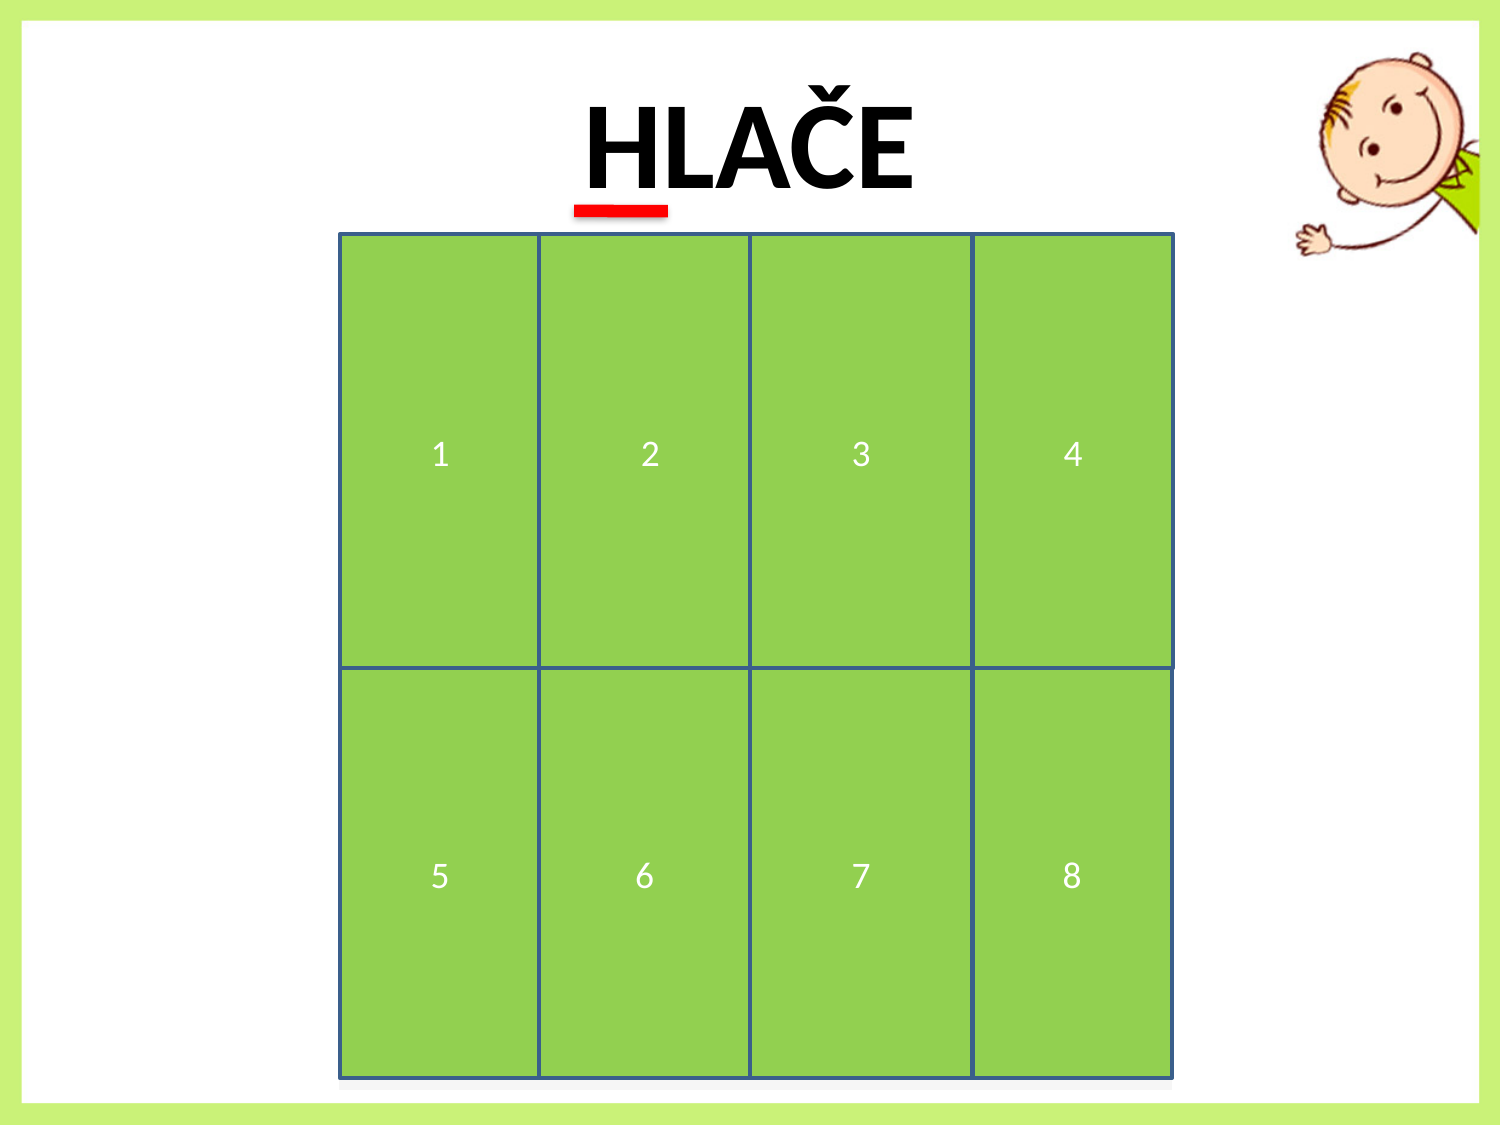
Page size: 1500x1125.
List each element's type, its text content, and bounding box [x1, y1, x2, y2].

picture [0, 0, 1500, 1125]
text_box 1 [338, 232, 537, 257]
title HLAČE [75, 45, 1425, 233]
text_box 2 [537, 232, 748, 256]
text_box 4 [970, 232, 1175, 259]
text_box 3 [748, 232, 970, 256]
